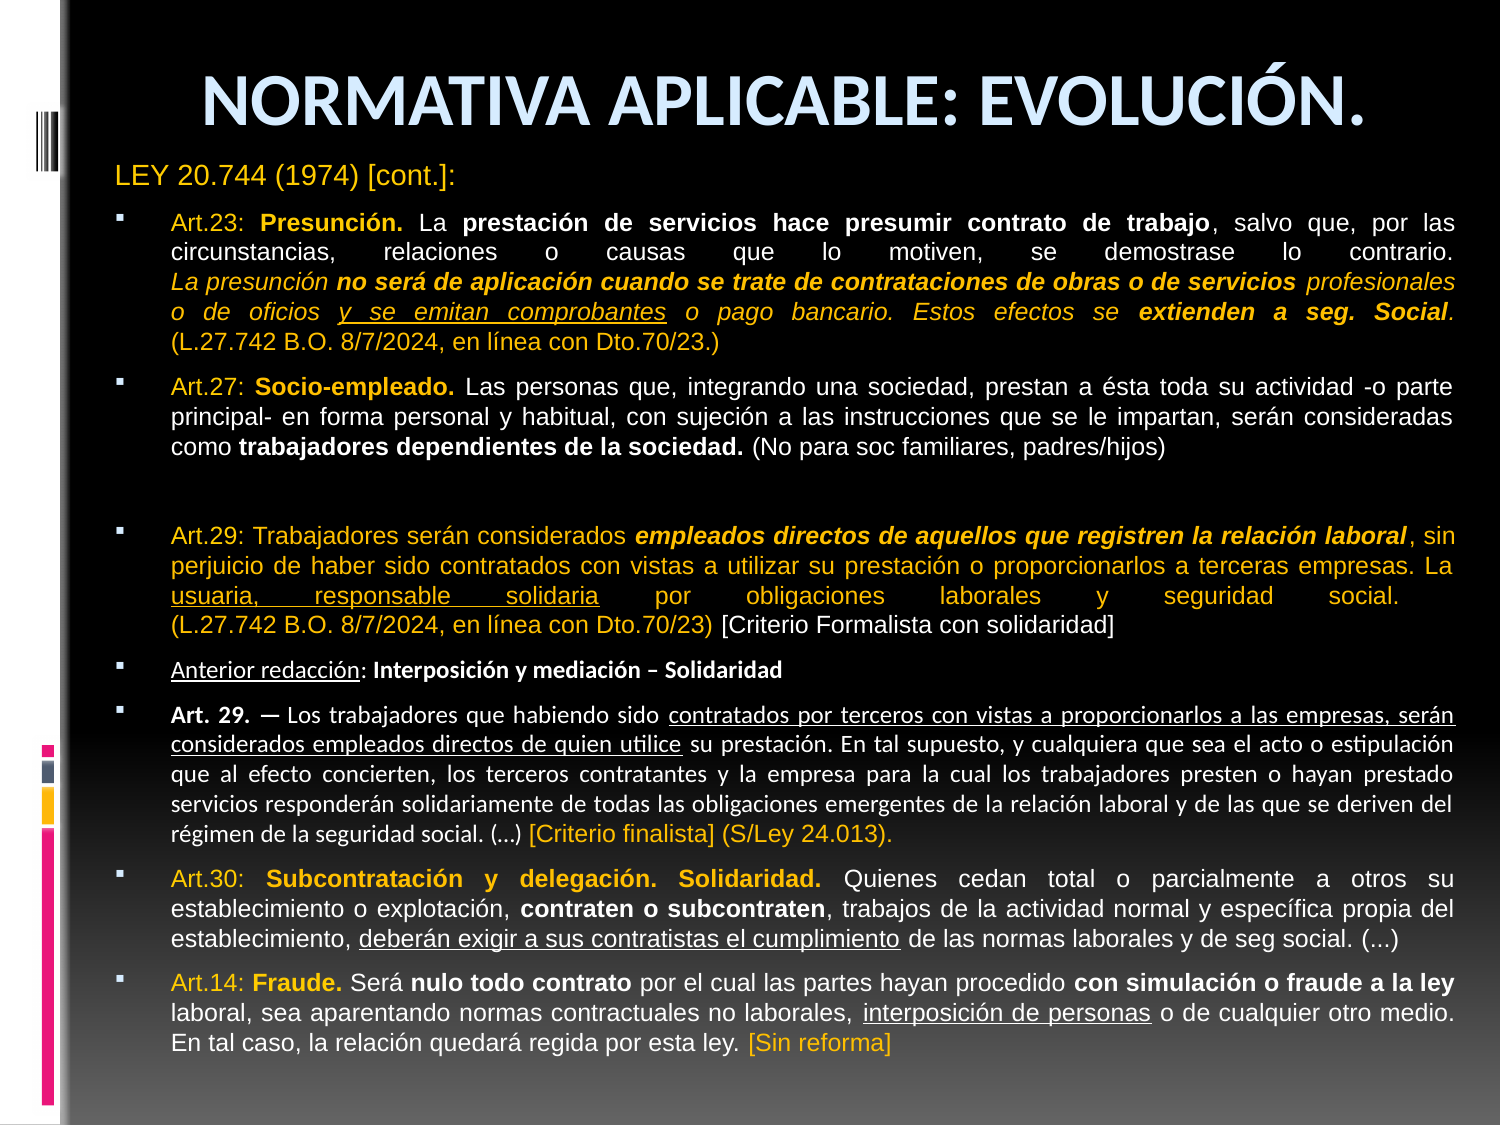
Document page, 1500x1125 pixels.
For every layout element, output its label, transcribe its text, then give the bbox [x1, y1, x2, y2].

list LEY 20.744 (1974) [cont.]: Art.23: Presunción. La prestación de servicios hace presumir contrato de trabajo, salvo que, por las circunstancias, relaciones o causas que lo motiven, se demostrase lo contrario. La presunción no será de aplicación cuando se trate de contrataciones de obras o de servicios profesionales o de oficios y se emitan comprobantes o pago bancario. Estos efectos se extienden a seg. Social. (L.27.742 B.O. 8/7/2024, en línea con Dto.70/23.) Art.27: Socio-empleado. Las personas que, integrando una sociedad, prestan a ésta toda su actividad -o parte principal- en forma personal y habitual, con sujeción a las instrucciones que se le impartan, serán consideradas como trabajadores dependientes de la sociedad. (No para soc familiares, padres/hijos) Art.29: Trabajadores serán considerados empleados directos de aquellos que registren la relación laboral, sin perjuicio de haber sido contratados con vistas a utilizar su prestación o proporcionarlos a terceras empresas. La usuaria, responsable solidaria por obligaciones laborales y seguridad social. (L.27.742 B.O. 8/7/2024, en línea con Dto.70/23) [Criterio Formalista con solidaridad] Anterior redacción: Interposición y mediación – Solidaridad Art. 29. — Los trabajadores que habiendo sido contratados por terceros con vistas a proporcionarlos a las empresas, serán considerados empleados directos de quien utilice su prestación. En tal supuesto, y cualquiera que sea el acto o estipulación que al efecto concierten, los terceros contratantes y la empresa para la cual los trabajadores presten o hayan prestado servicios responderán solidariamente de todas las obligaciones emergentes de la relación laboral y de las que se deriven del régimen de la seguridad social. (…) [Criterio finalista] (S/Ley 24.013). Art.30: Subcontratación y delegación. Solidaridad. Quienes cedan total o parcialmente a otros su establecimiento o explotación, contraten o subcontraten, trabajos de la actividad normal y específica propia del establecimiento, deberán exigir a sus contratistas el cumplimiento de las normas laborales y de seg social. (...) Art.14: Fraude. Será nulo todo contrato por el cual las partes hayan procedido con simulación o fraude a la ley laboral, sea aparentando normas contractuales no laborales, interposición de personas o de cualquier otro medio. En tal caso, la relación quedará regida por esta ley. [Sin reforma] [88, 149, 1471, 1073]
title NormATIVA Aplicable: EVOLUCIÓN. [112, 42, 1459, 143]
